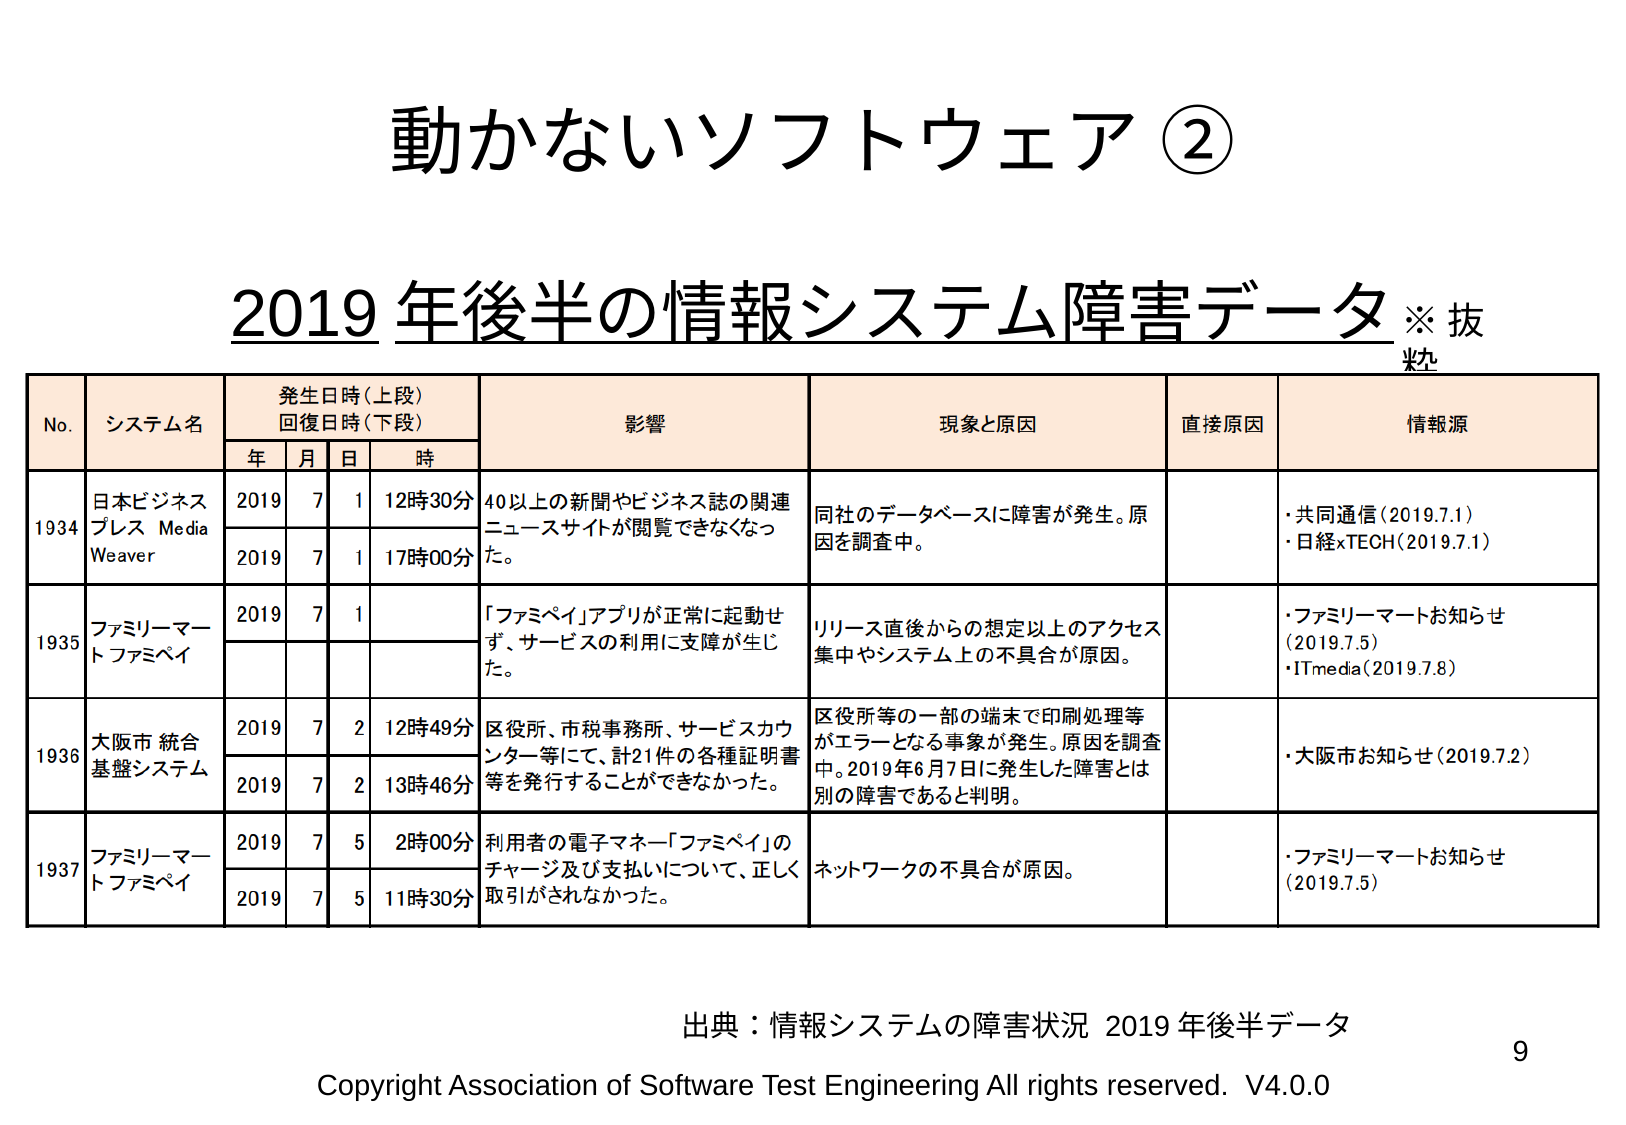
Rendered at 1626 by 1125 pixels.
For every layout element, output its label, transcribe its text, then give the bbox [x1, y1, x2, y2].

list 2019年後半の情報システム障害データ [81, 262, 1544, 371]
title 動かないソフトウェア ② [81, 45, 1544, 233]
picture [24, 371, 1601, 929]
text_box 出典：情報システムの障害状況 2019年後半データ [102, 999, 1368, 1050]
footer Copyright Association of Software Test Engineering All rights reserved. V4.0.0 [233, 1058, 1415, 1103]
slide_number ‹#› [1164, 1024, 1544, 1103]
text_box ※抜粋 [1386, 289, 1530, 371]
